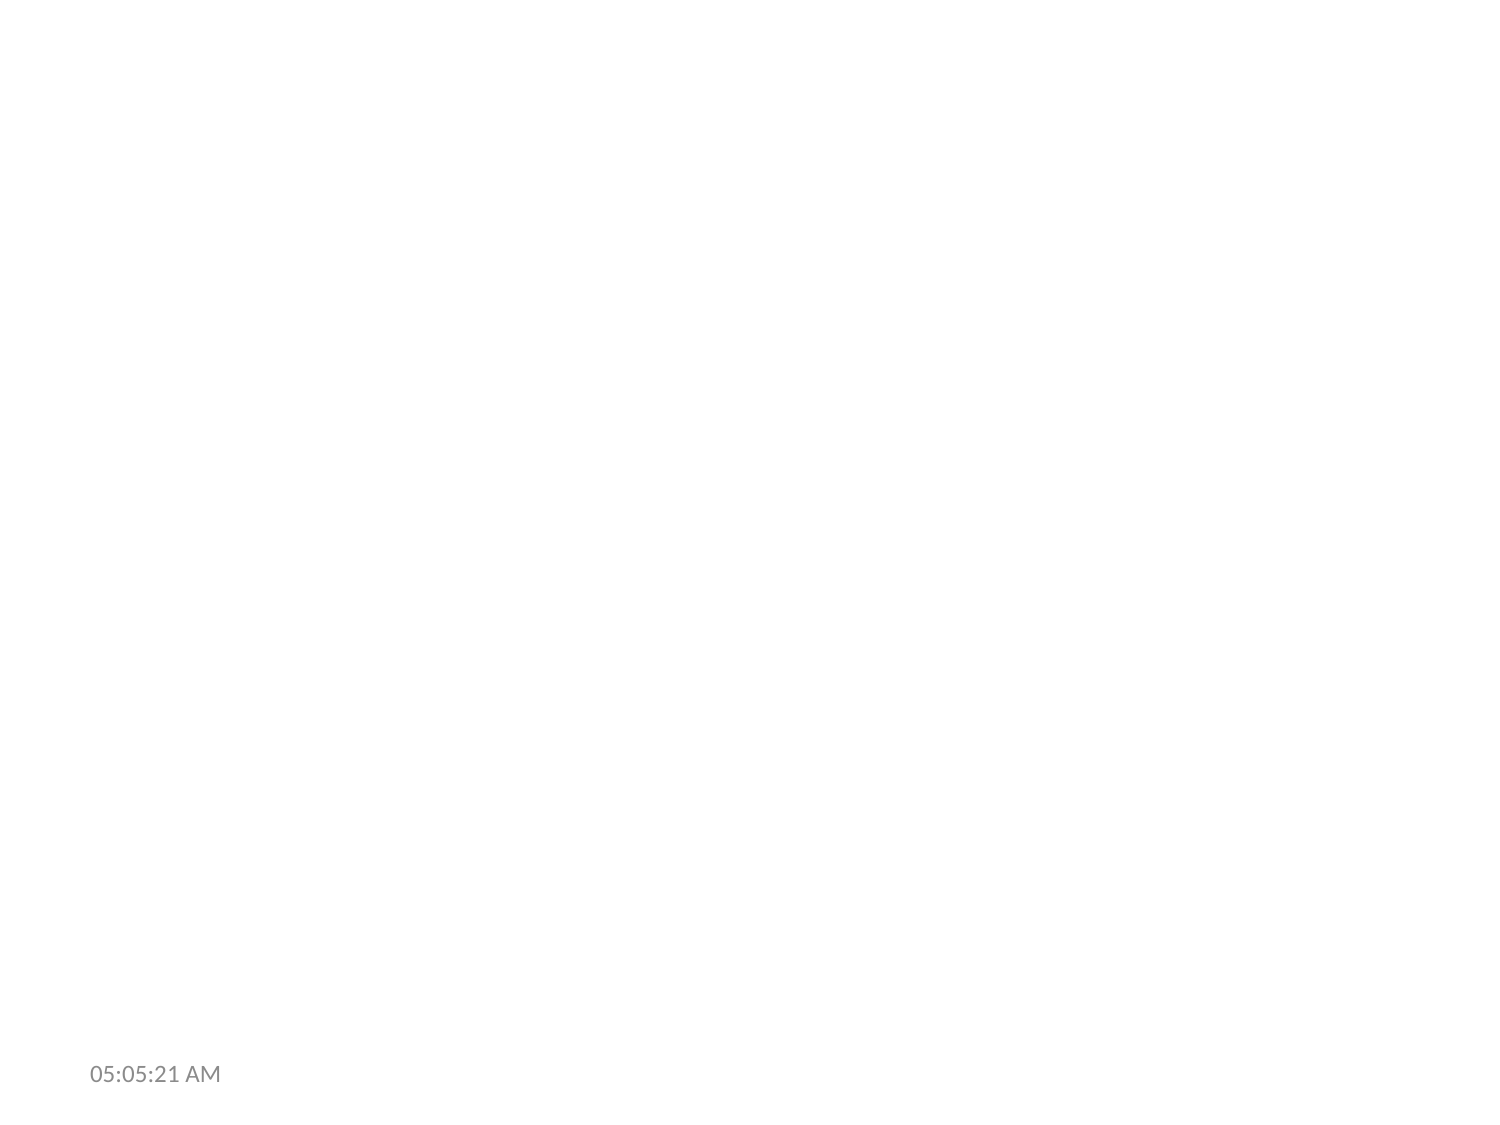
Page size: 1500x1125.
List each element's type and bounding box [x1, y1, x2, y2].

slide_number [75, 1042, 425, 1103]
